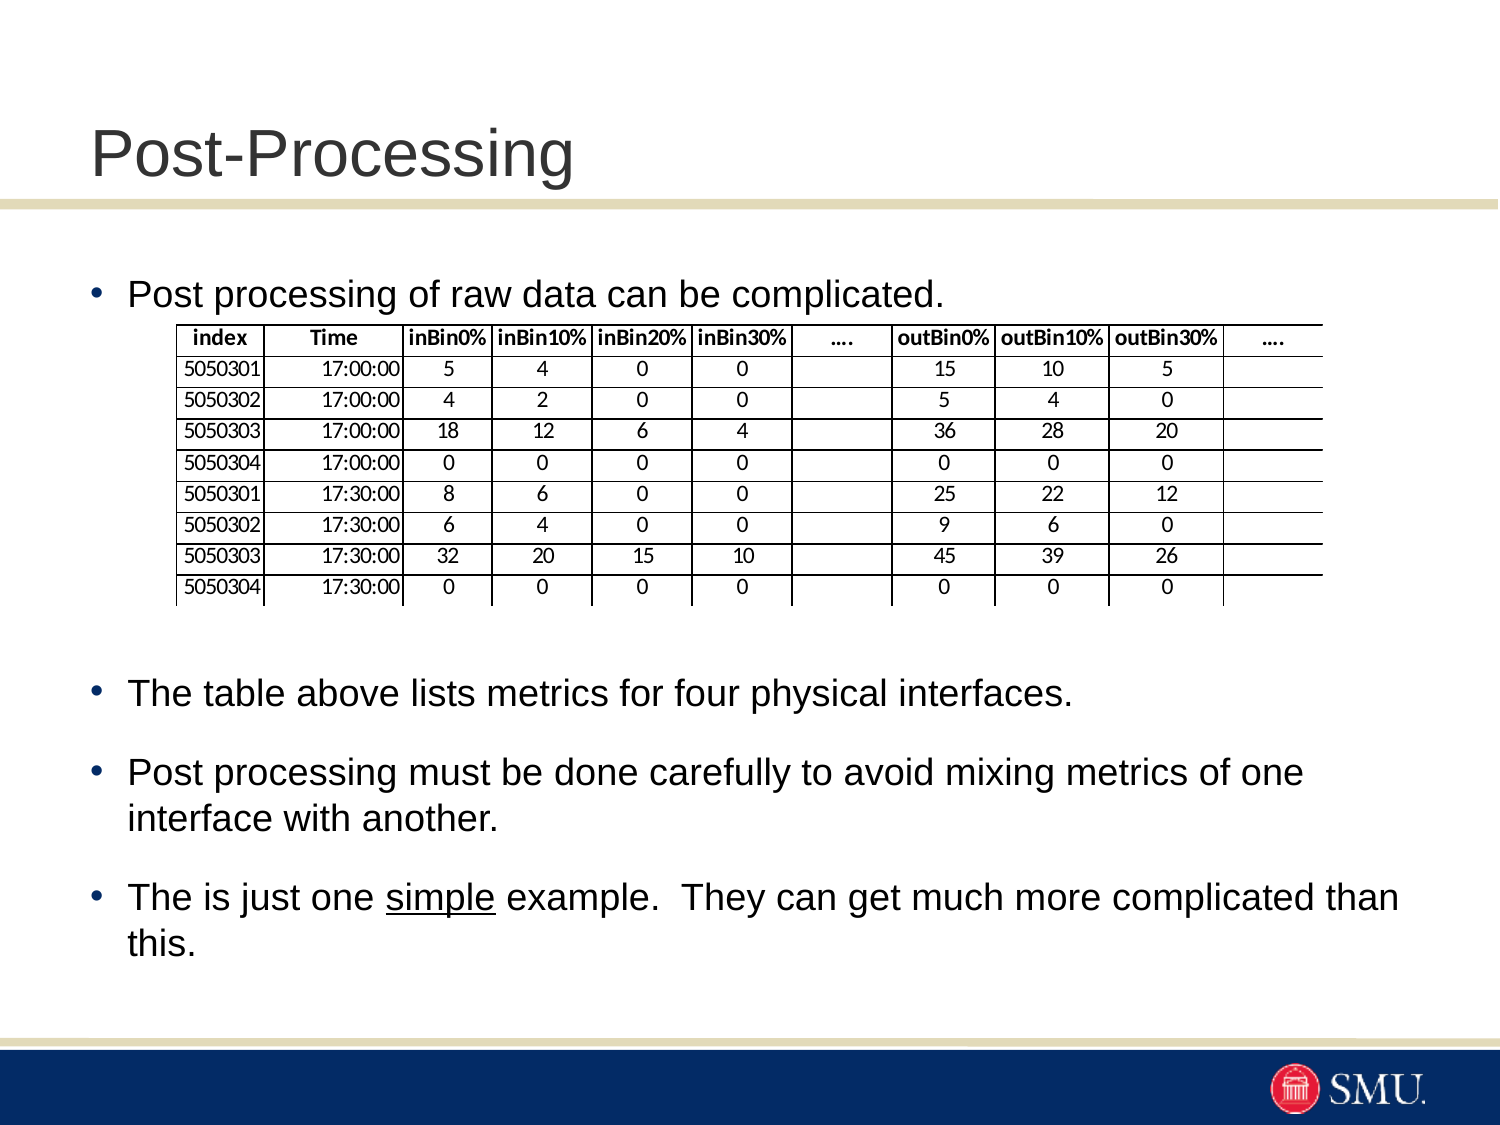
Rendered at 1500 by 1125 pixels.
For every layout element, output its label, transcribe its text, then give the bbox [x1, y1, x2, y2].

picture [1270, 1063, 1425, 1114]
list Post processing of raw data can be complicated. The table above lists metrics for four physical interfaces. Post processing must be done carefully to avoid mixing metrics of one interface with another. The is just one simple example. They can get much more complicated than this. [75, 262, 1425, 978]
picture [175, 324, 1325, 608]
title Post-Processing [75, 9, 1425, 198]
